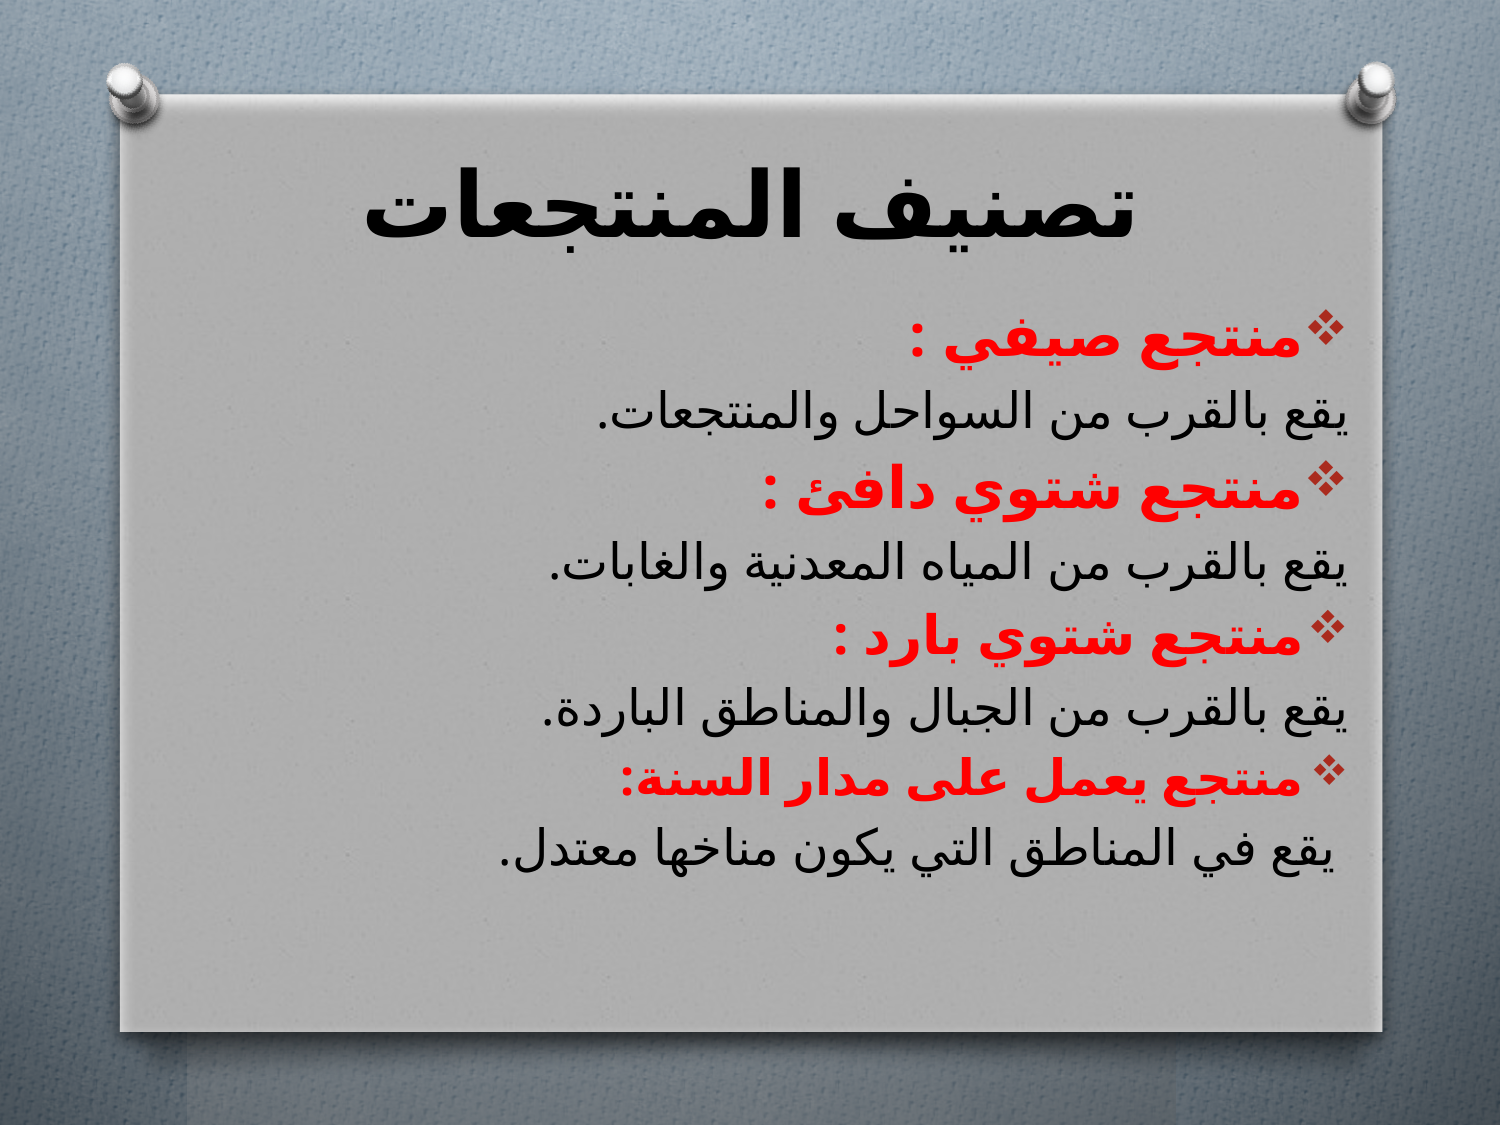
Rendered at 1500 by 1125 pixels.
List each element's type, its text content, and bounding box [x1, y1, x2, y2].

picture [75, 29, 198, 153]
title تصنيف المنتجعات [179, 134, 1323, 268]
picture [1317, 35, 1439, 156]
list منتجع صيفي : يقع بالقرب من السواحل والمنتجعات. منتجع شتوي دافئ : يقع بالقرب من المياه المعدنية والغابات. منتجع شتوي بارد : يقع بالقرب من الجبال والمناطق الباردة. منتجع يعمل على مدار السنة: يقع في المناطق التي يكون مناخها معتدل. [171, 290, 1365, 905]
